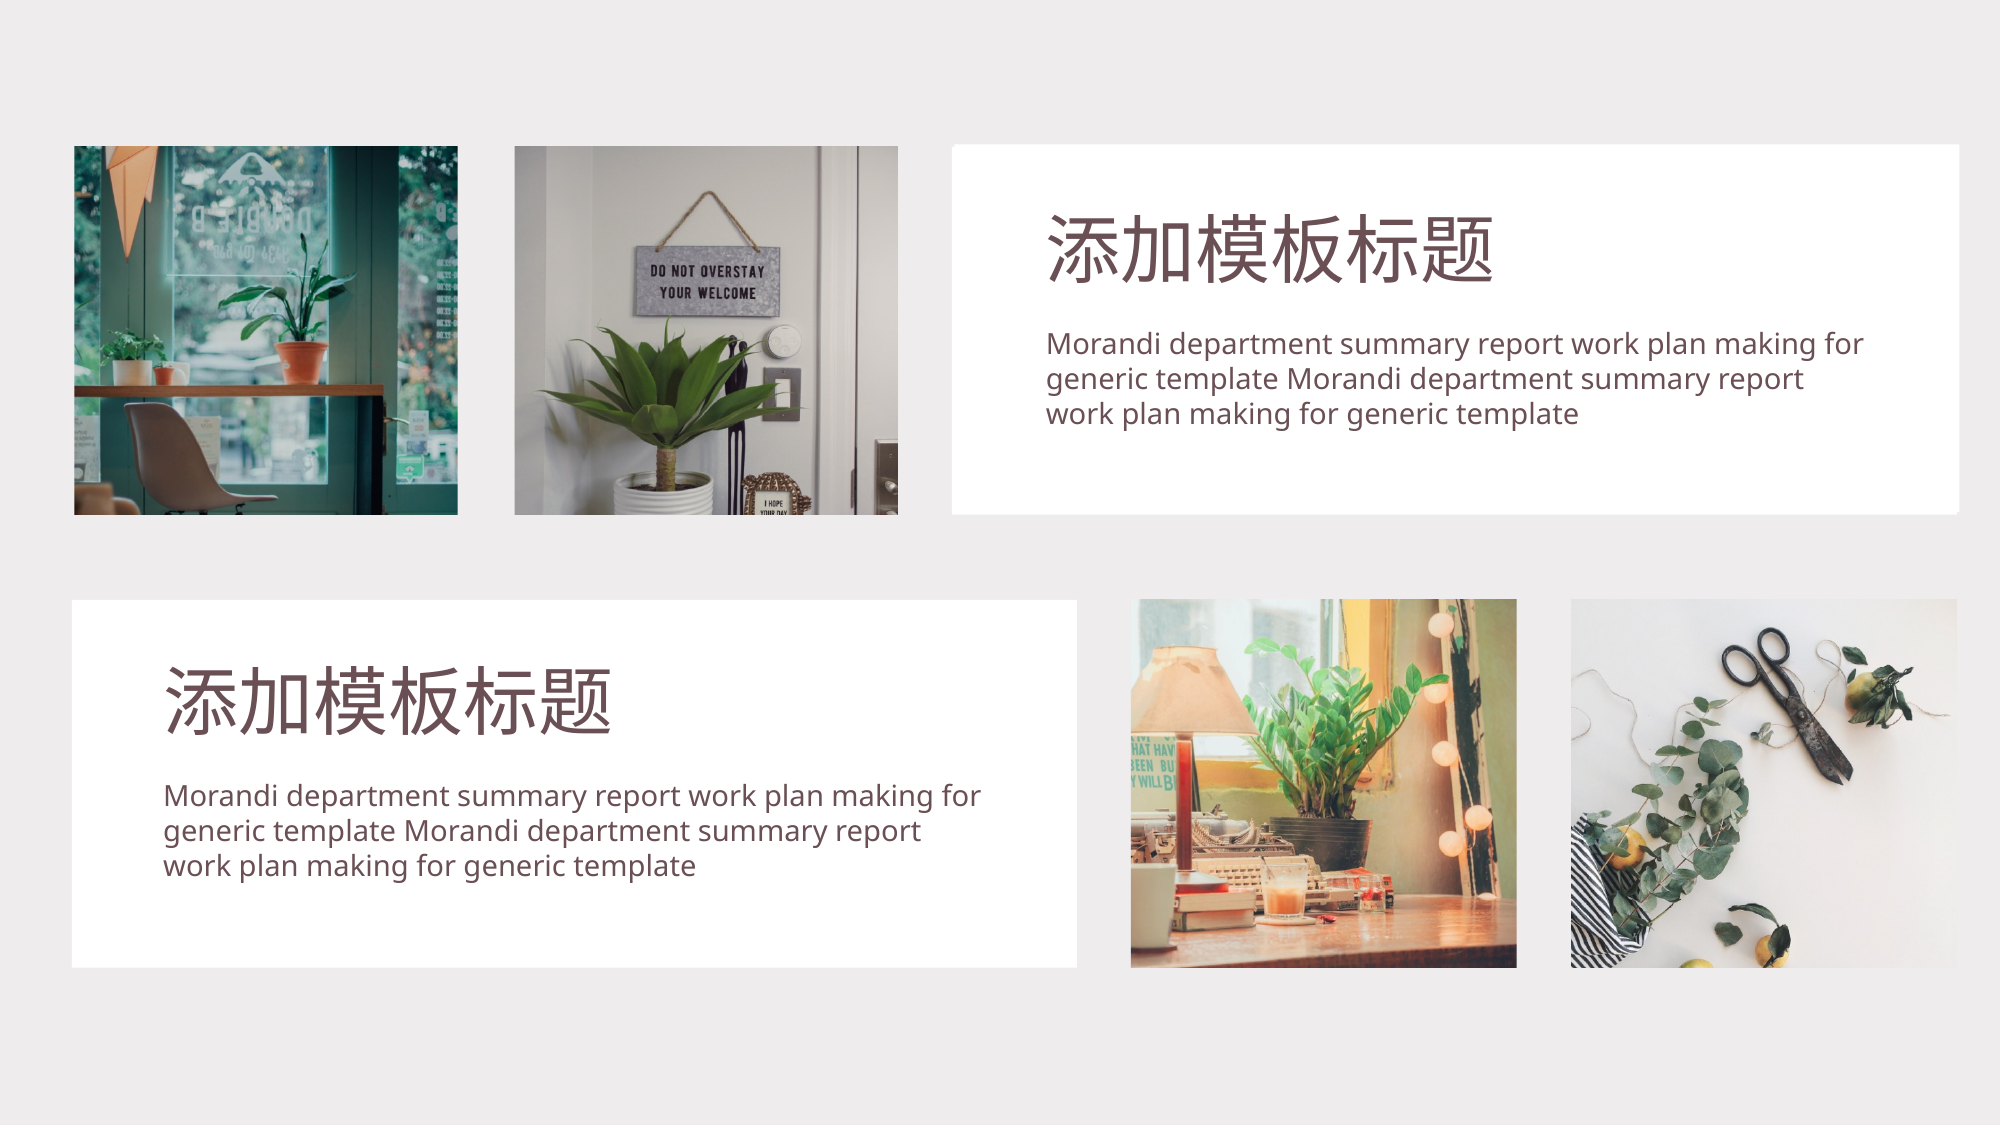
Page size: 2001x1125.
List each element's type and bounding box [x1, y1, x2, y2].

picture [74, 146, 458, 515]
text_box [1030, 195, 1883, 440]
picture [514, 146, 899, 515]
text_box [71, 599, 1078, 969]
text_box [953, 143, 1960, 513]
text_box [148, 647, 1001, 891]
text_box [951, 146, 1958, 516]
picture [1130, 599, 1517, 968]
picture [1571, 599, 1957, 968]
